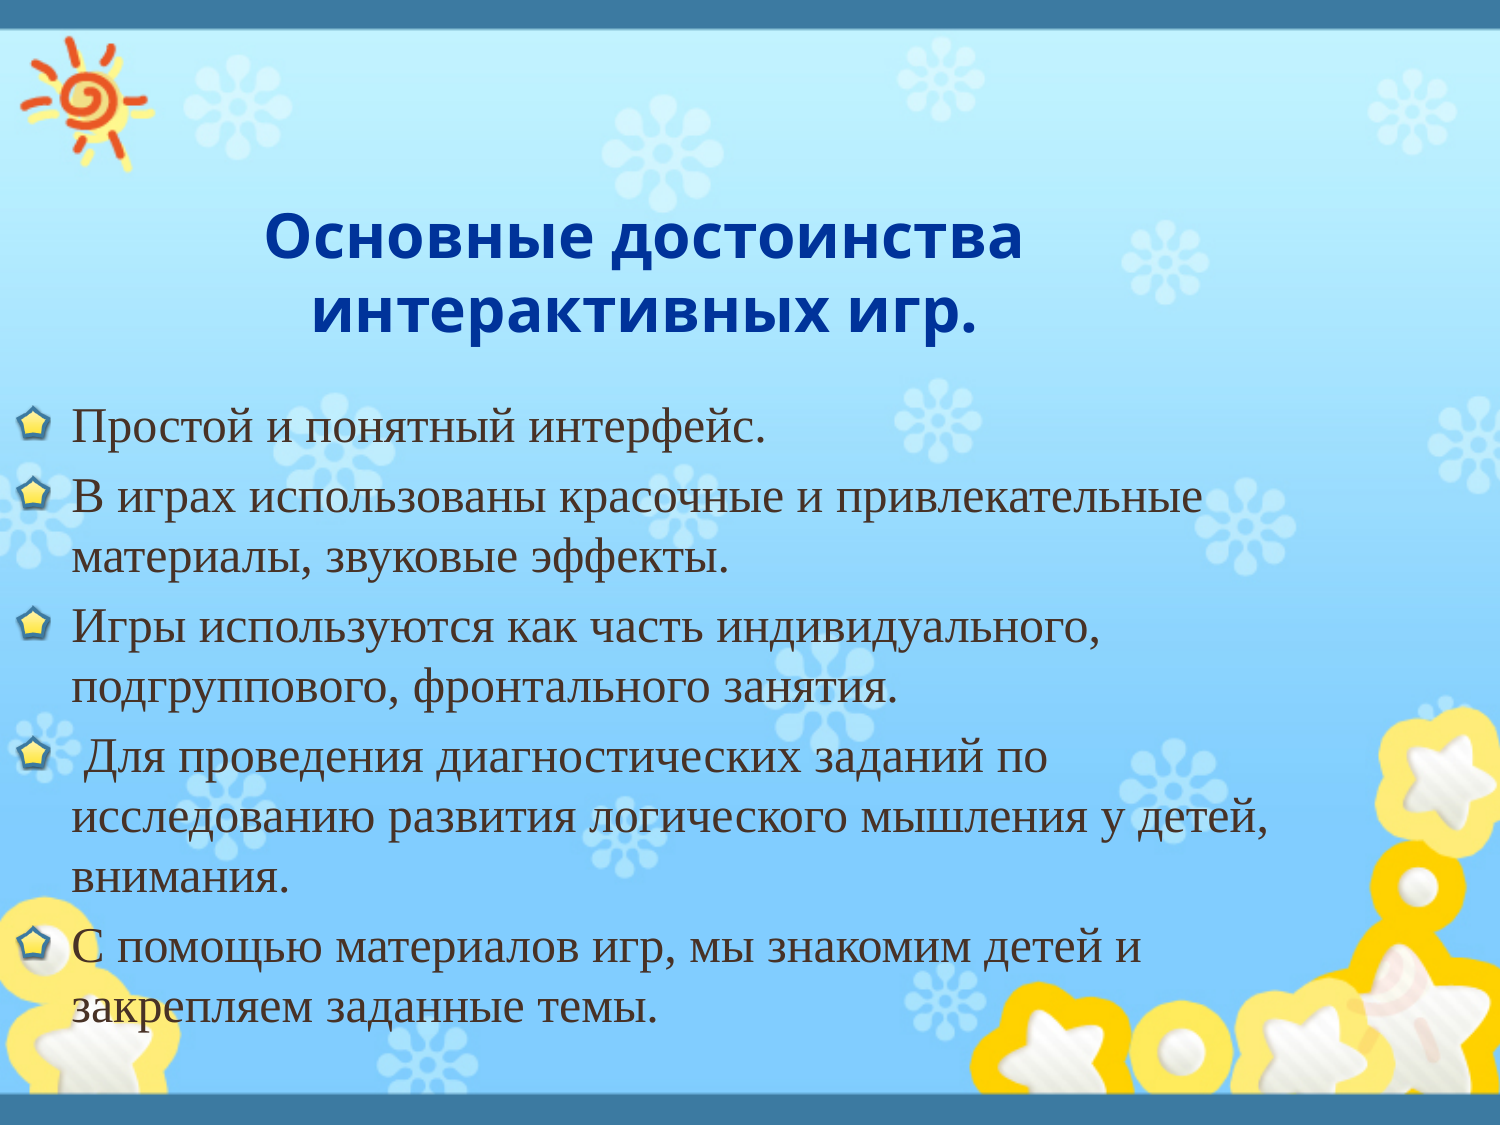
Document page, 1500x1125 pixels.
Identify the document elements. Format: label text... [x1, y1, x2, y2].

subtitle Простой и понятный интерфейс. В играх использованы красочные и привлекательные материалы, звуковые эффекты. Игры используются как часть индивидуального, подгруппового, фронтального занятия. Для проведения диагностических заданий по исследованию развития логического мышления у детей, внимания. С помощью материалов игр, мы знакомим детей и закрепляем заданные темы. [0, 385, 1313, 610]
picture [0, 0, 1500, 1125]
picture [15, 405, 51, 441]
picture [15, 475, 51, 511]
title Основные достоинства интерактивных игр. [0, 187, 1289, 385]
